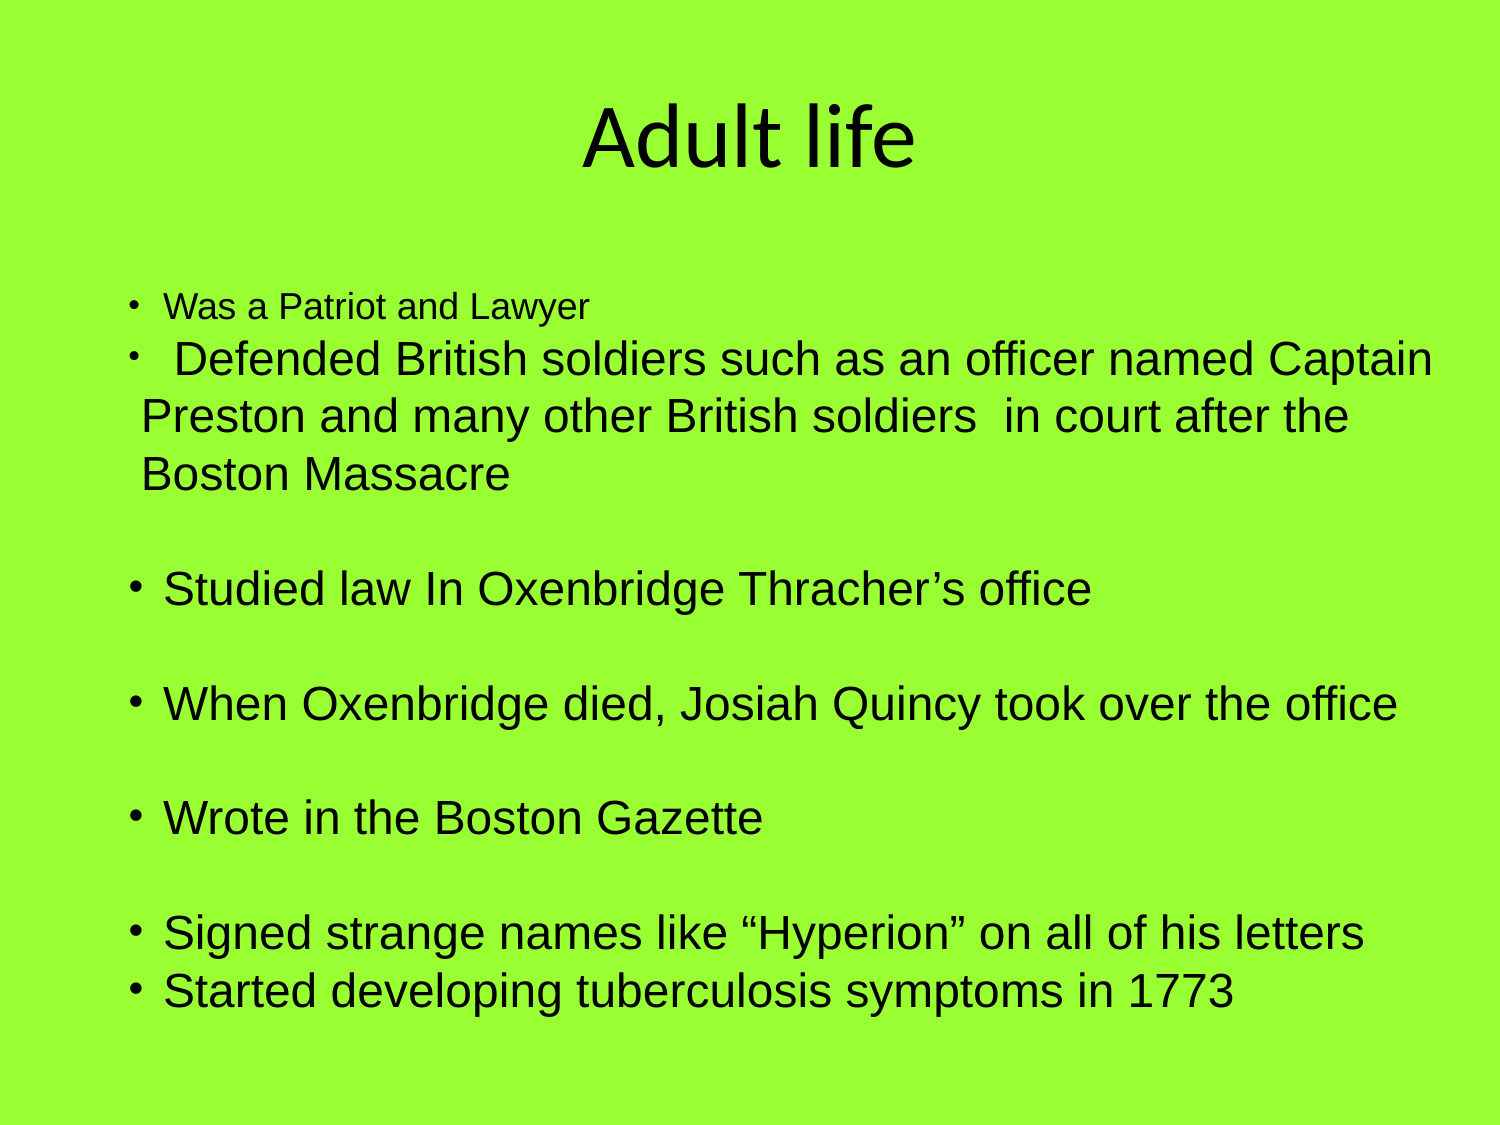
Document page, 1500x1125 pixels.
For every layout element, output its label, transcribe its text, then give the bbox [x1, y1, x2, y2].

title Adult life [74, 37, 1426, 226]
text_box Was a Patriot and Lawyer Defended British soldiers such as an officer named Captain Preston and many other British soldiers in court after the Boston Massacre Studied law In Oxenbridge Thracher’s office When Oxenbridge died, Josiah Quincy took over the office Wrote in the Boston Gazette Signed strange names like “Hyperion” on all of his letters Started developing tuberculosis symptoms in 1773 [112, 274, 1464, 1125]
